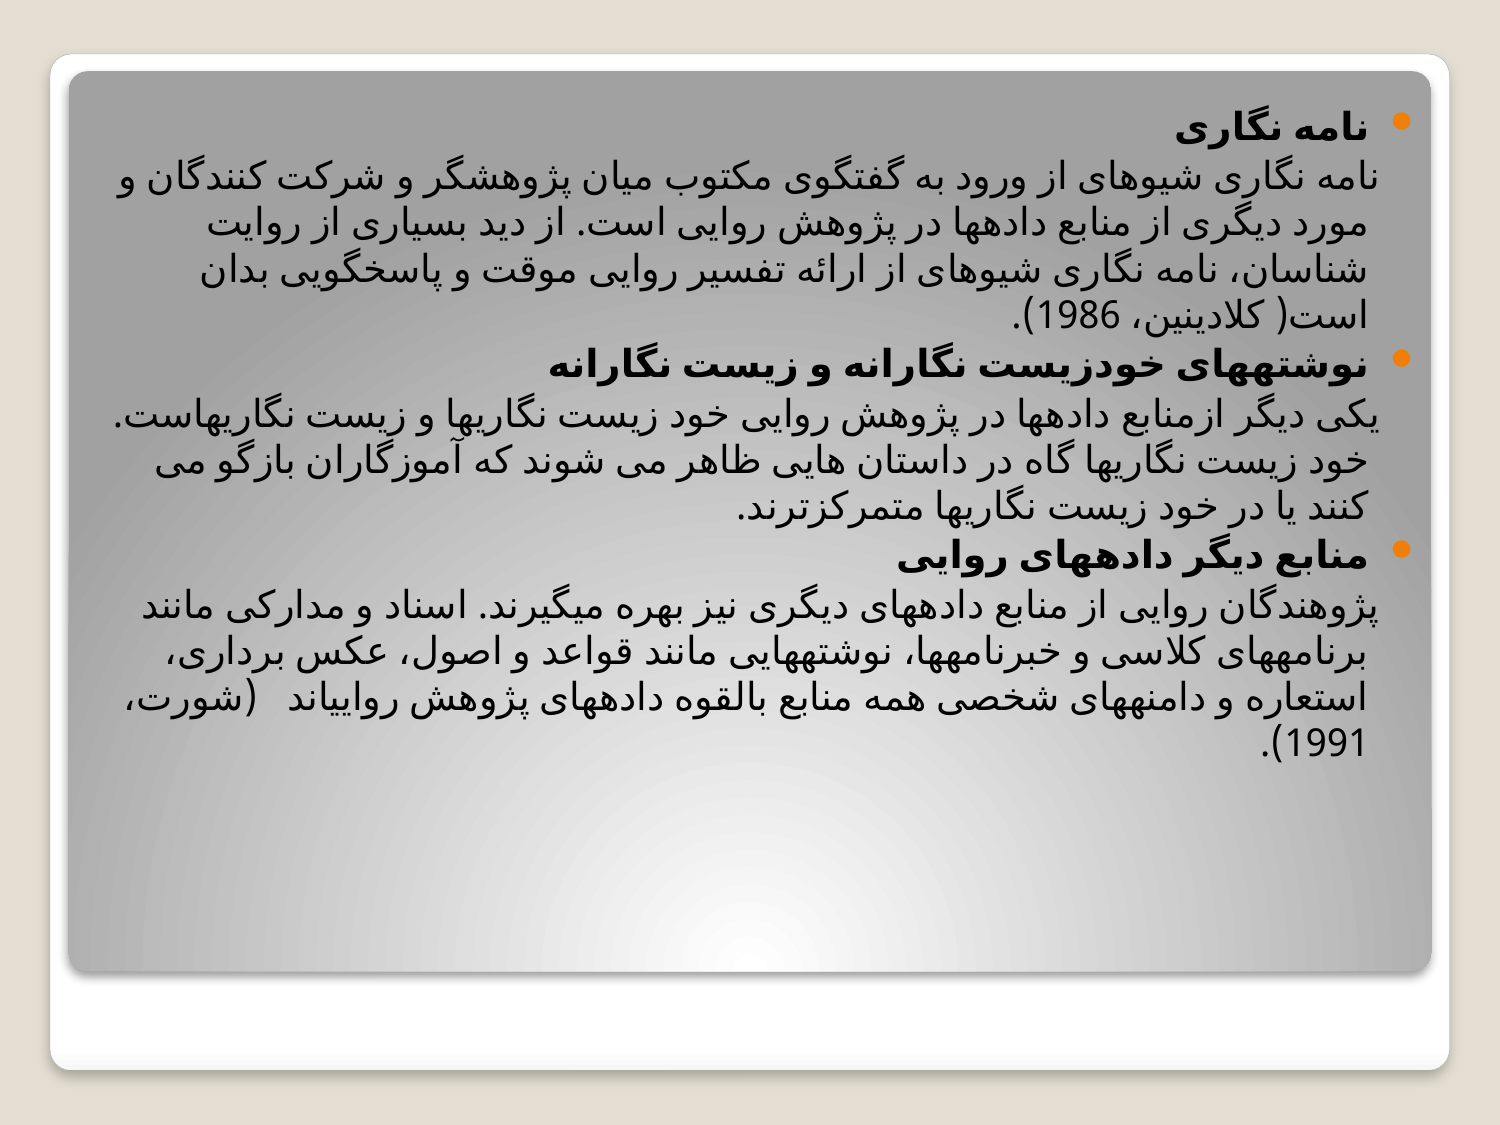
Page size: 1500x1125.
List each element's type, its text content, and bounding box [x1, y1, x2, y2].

list نامه نگاری نامه نگاری شیوه­ای از ورود به گفتگوی مکتوب میان پژوهشگر و شرکت کنندگان و مورد دیگری از منابع داده­ها در پژوهش روایی است. از دید بسیاری از روایت شناسان، نامه نگاری شیوه­ای از ارائه تفسیر روایی موقت و پاسخگویی بدان است( کلادینین، 1986). نوشته­های خودزیست نگارانه و زیست نگارانه یکی دیگر ازمنابع داده­ها در پژوهش روایی خود زیست نگاریها و زیست نگاریهاست. خود زیست نگاریها گاه در داستان هایی ظاهر می شوند که آموزگاران بازگو می کنند یا در خود زیست نگاریها متمرکزترند. منابع دیگر داده­های روایی پژوهندگان روایی از منابع داده­های دیگری نیز بهره می­گیرند. اسناد و مدارکی مانند برنامه­های کلاسی و خبرنامه­ها، نوشته­هایی مانند قواعد و اصول، عکس برداری، استعاره و دامنه­های شخصی همه منابع بالقوه داده­های پژوهش روایی­اند (شورت، 1991). [82, 86, 1425, 774]
